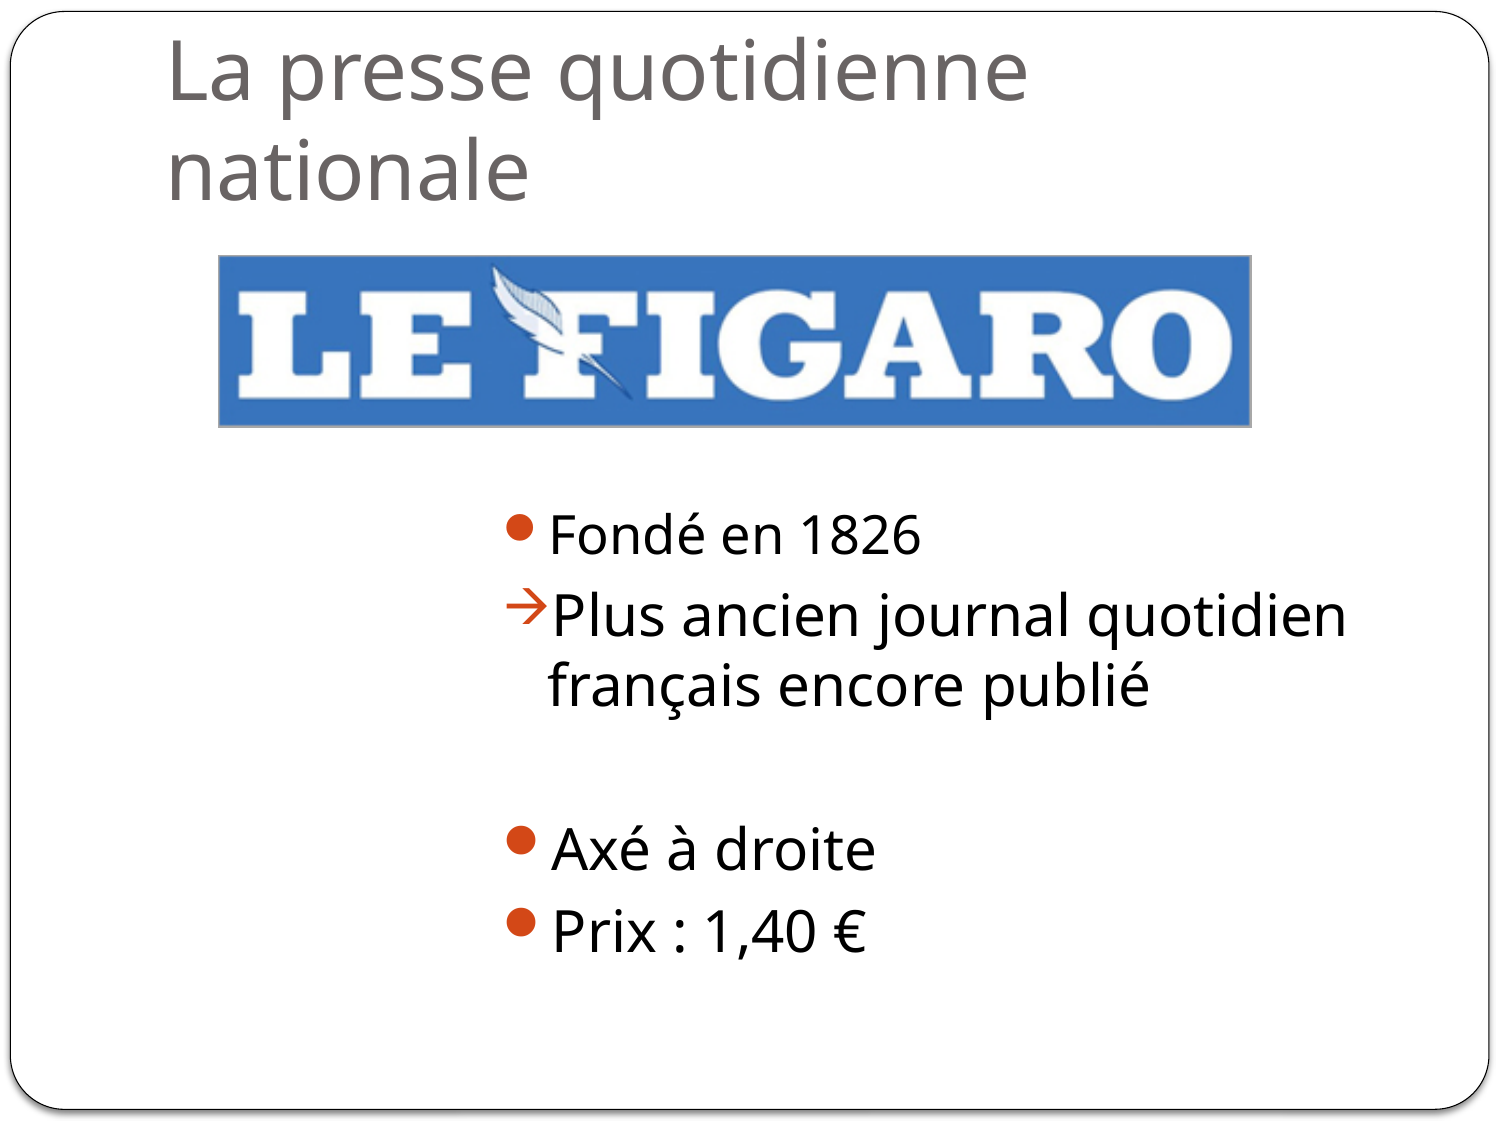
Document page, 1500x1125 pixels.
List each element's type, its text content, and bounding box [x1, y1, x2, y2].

picture [218, 255, 1252, 428]
title La presse quotidienne nationale [149, 44, 1426, 233]
list Fondé en 1826 Plus ancien journal quotidien français encore publié Axé à droite Prix : 1,40 € [487, 262, 1426, 1001]
